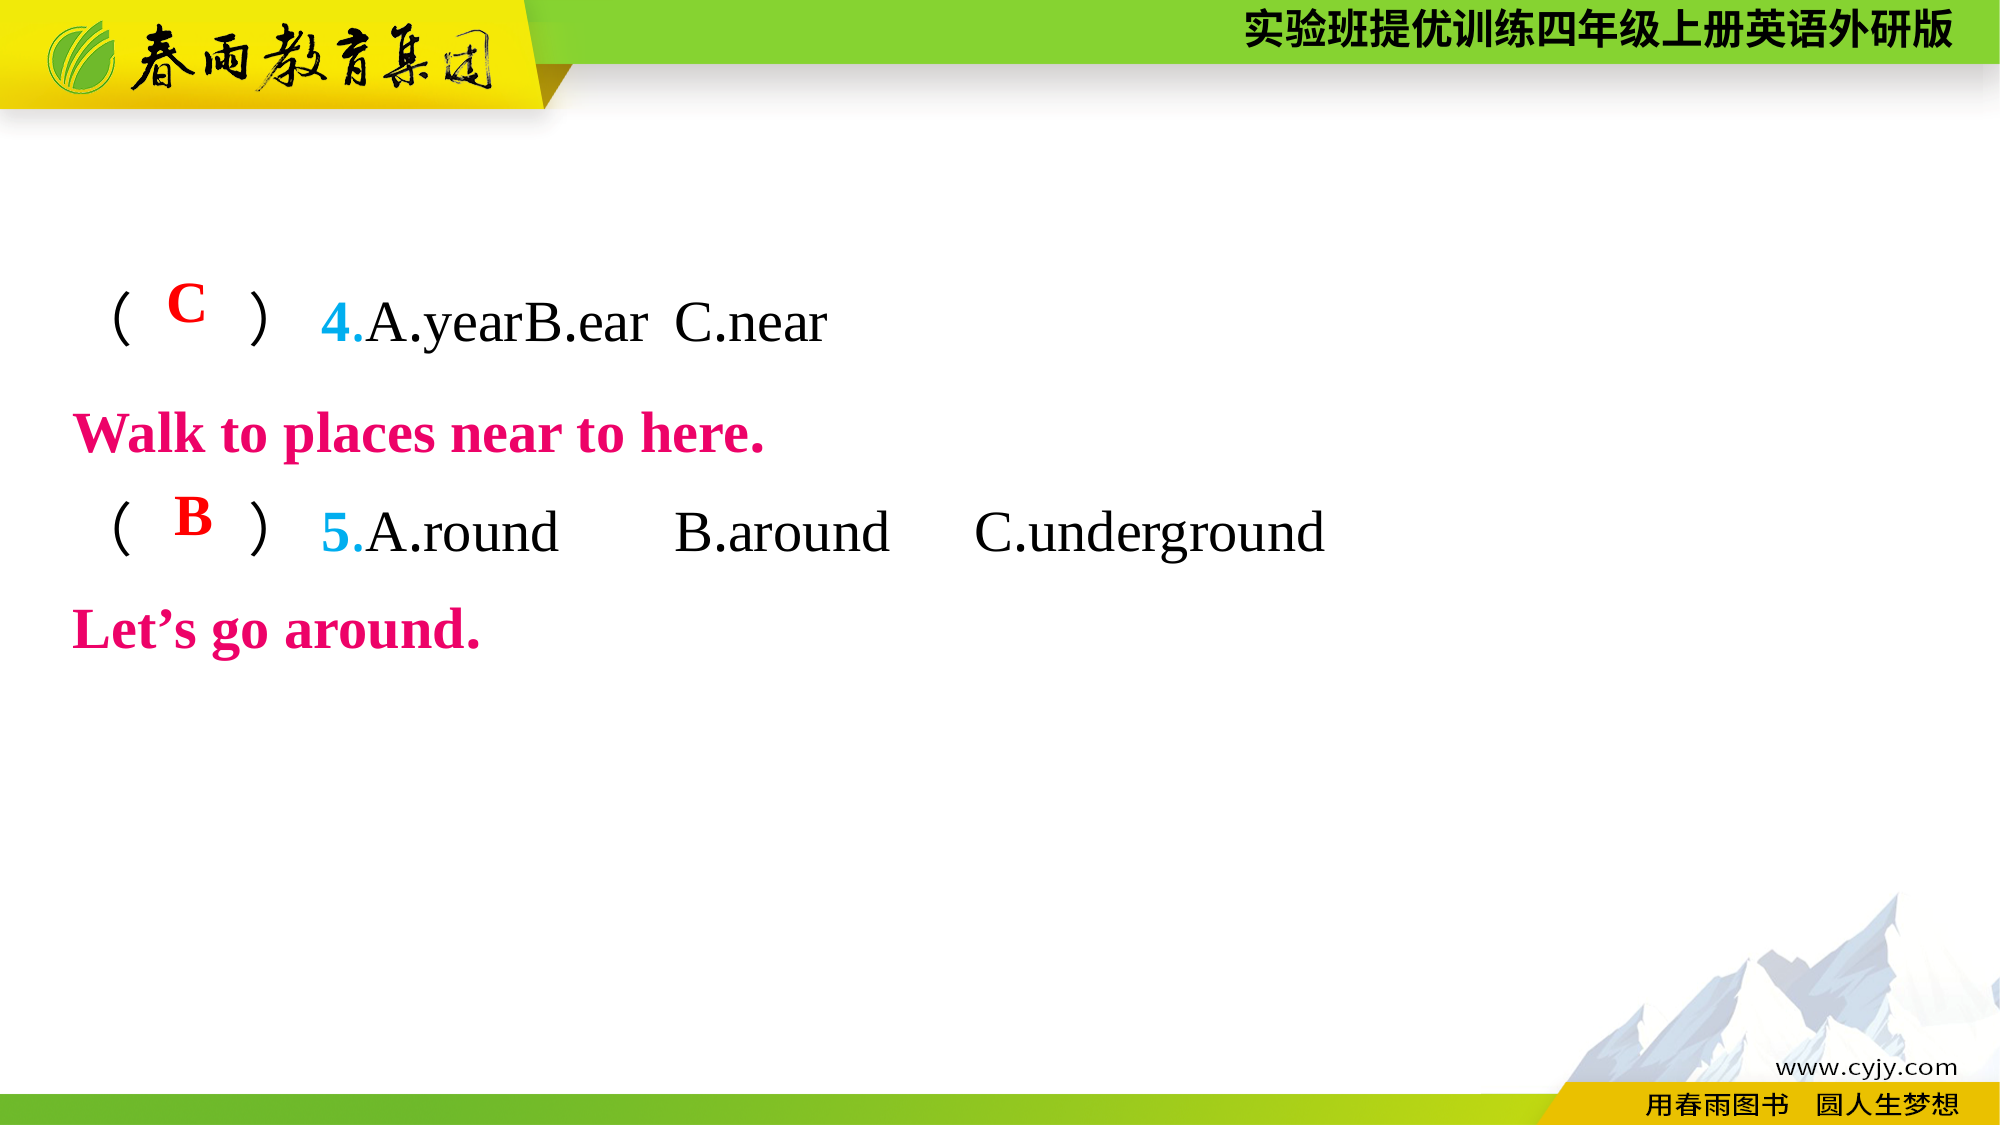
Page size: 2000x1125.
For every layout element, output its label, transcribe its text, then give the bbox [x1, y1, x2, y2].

picture [0, 0, 2000, 1125]
text_box C [151, 256, 224, 342]
text_box B [159, 469, 229, 555]
text_box Let’s go around. [57, 547, 1943, 668]
text_box Walk to places near to here. [57, 351, 1943, 472]
list （ ）4.A.year B.ear C.near （ ）5.A.round B.around C.underground [59, 240, 1944, 574]
